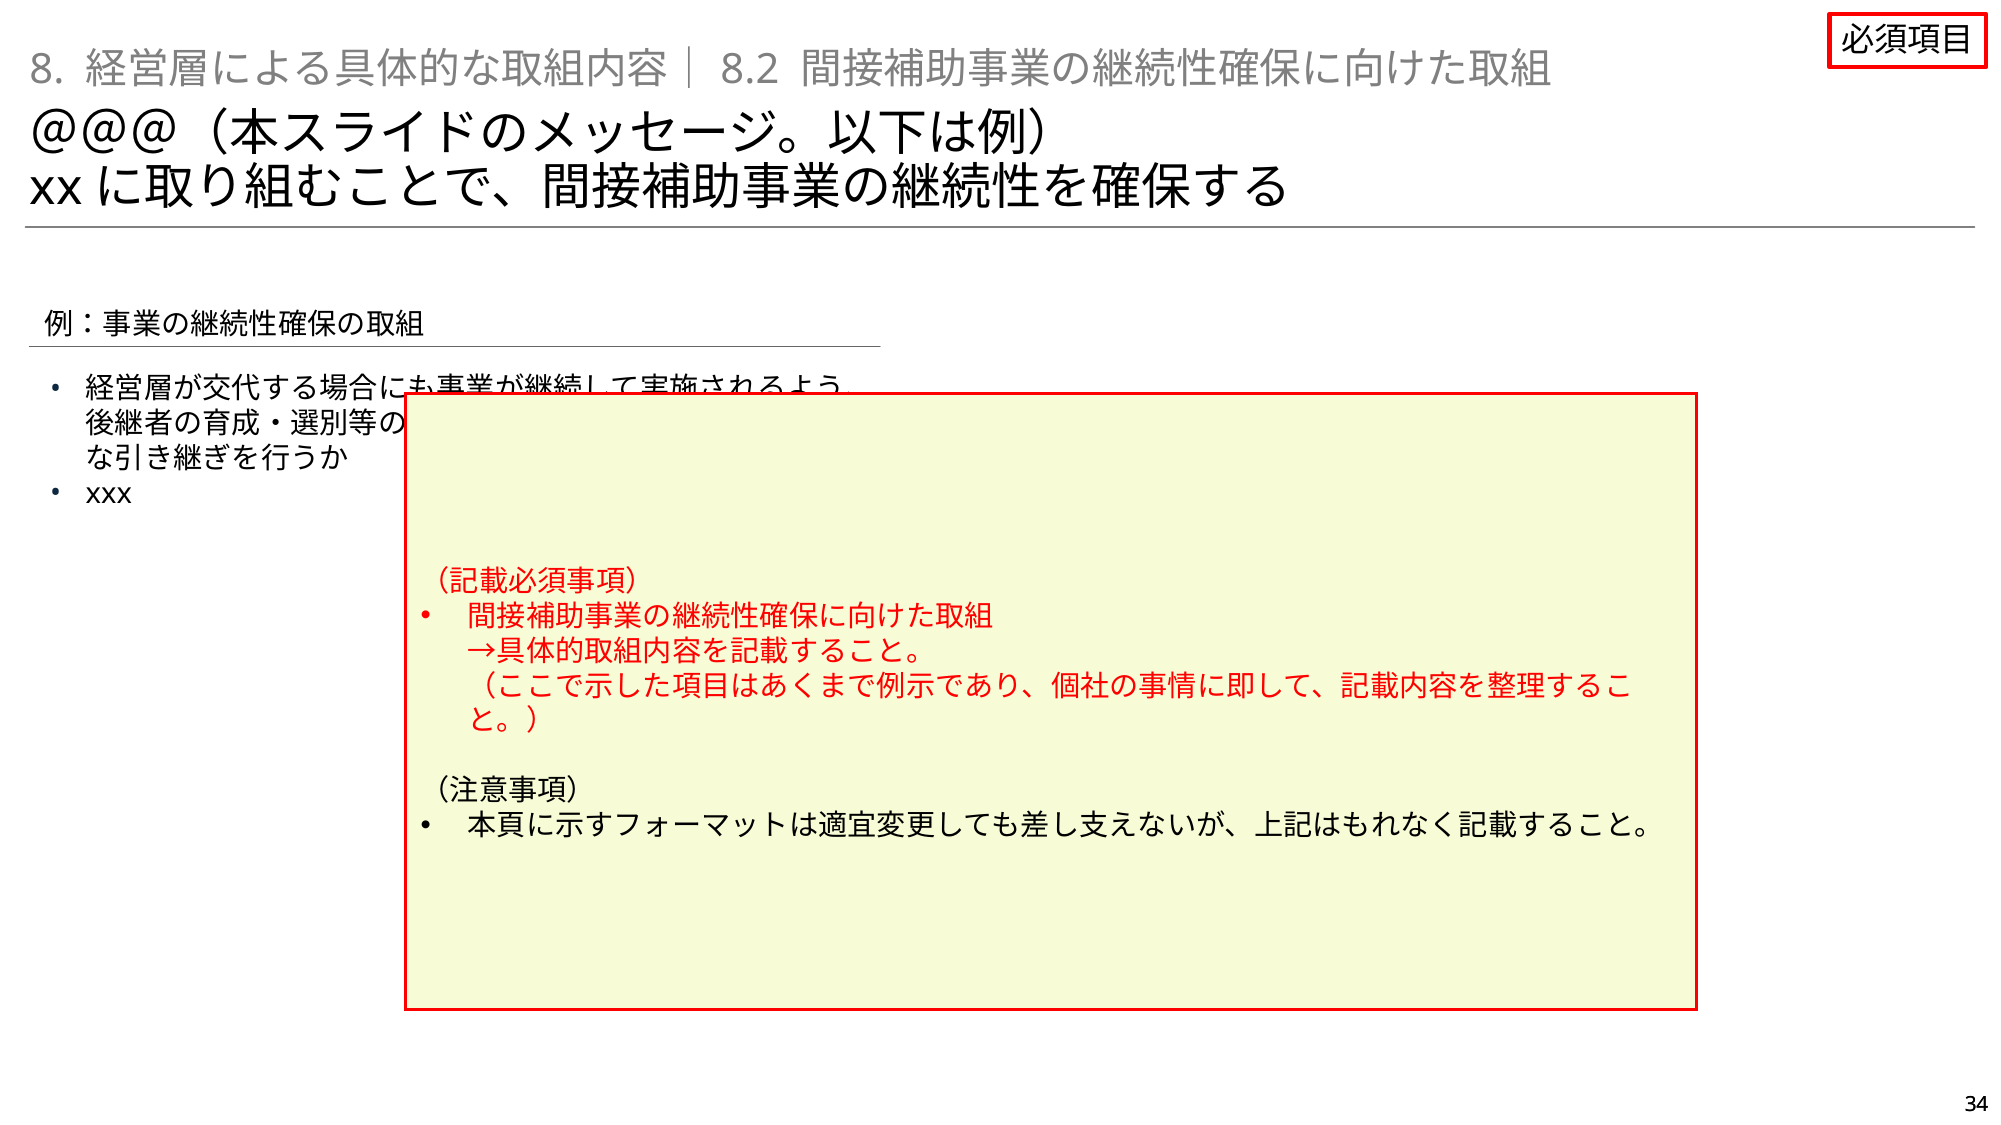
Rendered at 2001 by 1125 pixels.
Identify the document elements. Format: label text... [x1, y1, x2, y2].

text_box ＠＠＠（本スライドのメッセージ。以下は例） xxに取り組むことで、間接補助事業の継続性を確保する [29, 107, 1875, 216]
text_box 必須項目 [1829, 13, 1986, 68]
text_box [28, 298, 881, 348]
text_box 経営層が交代する場合にも事業が継続して実施されるよう、後継者の育成・選別等の際に当該事業を関連づける等、着実な引き継ぎを行うか xxx [32, 369, 880, 524]
text_box 8. 経営層による具体的な取組内容｜8.2 間接補助事業の継続性確保に向けた取組 [29, 47, 1802, 94]
text_box （記載必須事項） 間接補助事業の継続性確保に向けた取組 →具体的取組内容を記載すること。 （ここで示した項目はあくまで例示であり、個社の事情に即して、記載内容を整理すること。） （注意事項） 本頁に示すフォーマットは適宜変更しても差し支えないが、上記はもれなく記載すること。 [404, 392, 1698, 1011]
